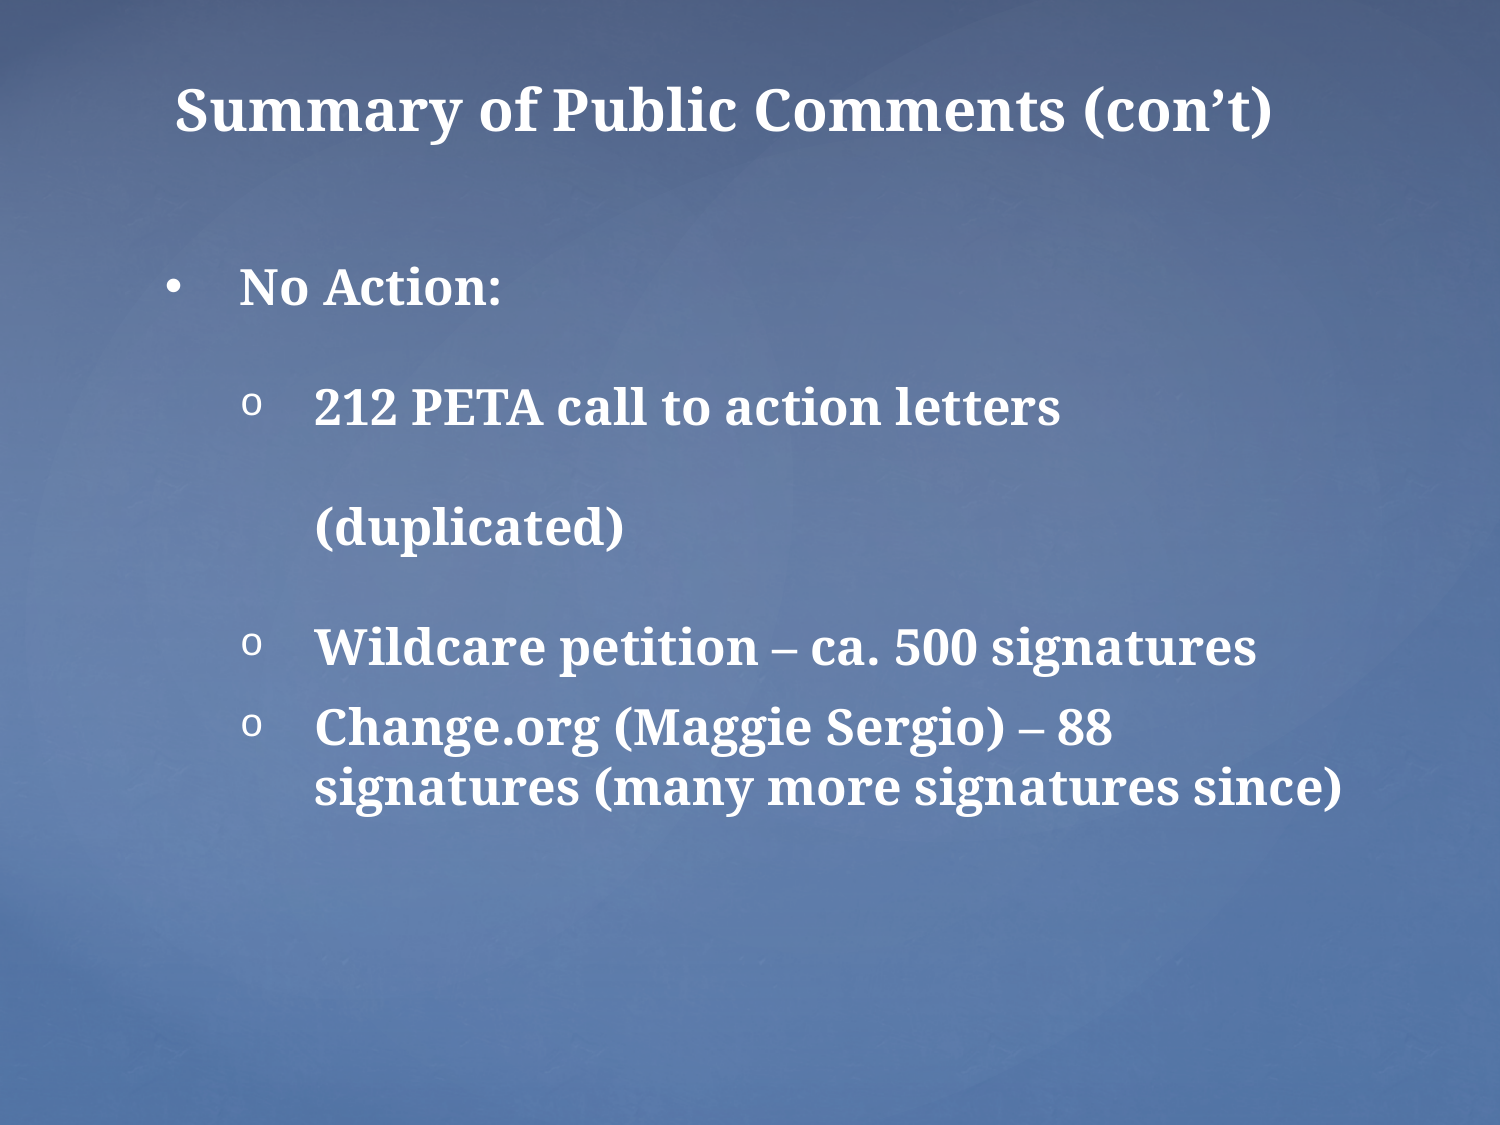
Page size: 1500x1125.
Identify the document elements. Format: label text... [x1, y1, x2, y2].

text_box Summary of Public Comments (con’t) [61, 65, 1389, 151]
text_box No Action: 212 PETA call to action letters (duplicated) Wildcare petition – ca. 500 signatures Change.org (Maggie Sergio) – 88 signatures (many more signatures since) [149, 187, 1389, 824]
